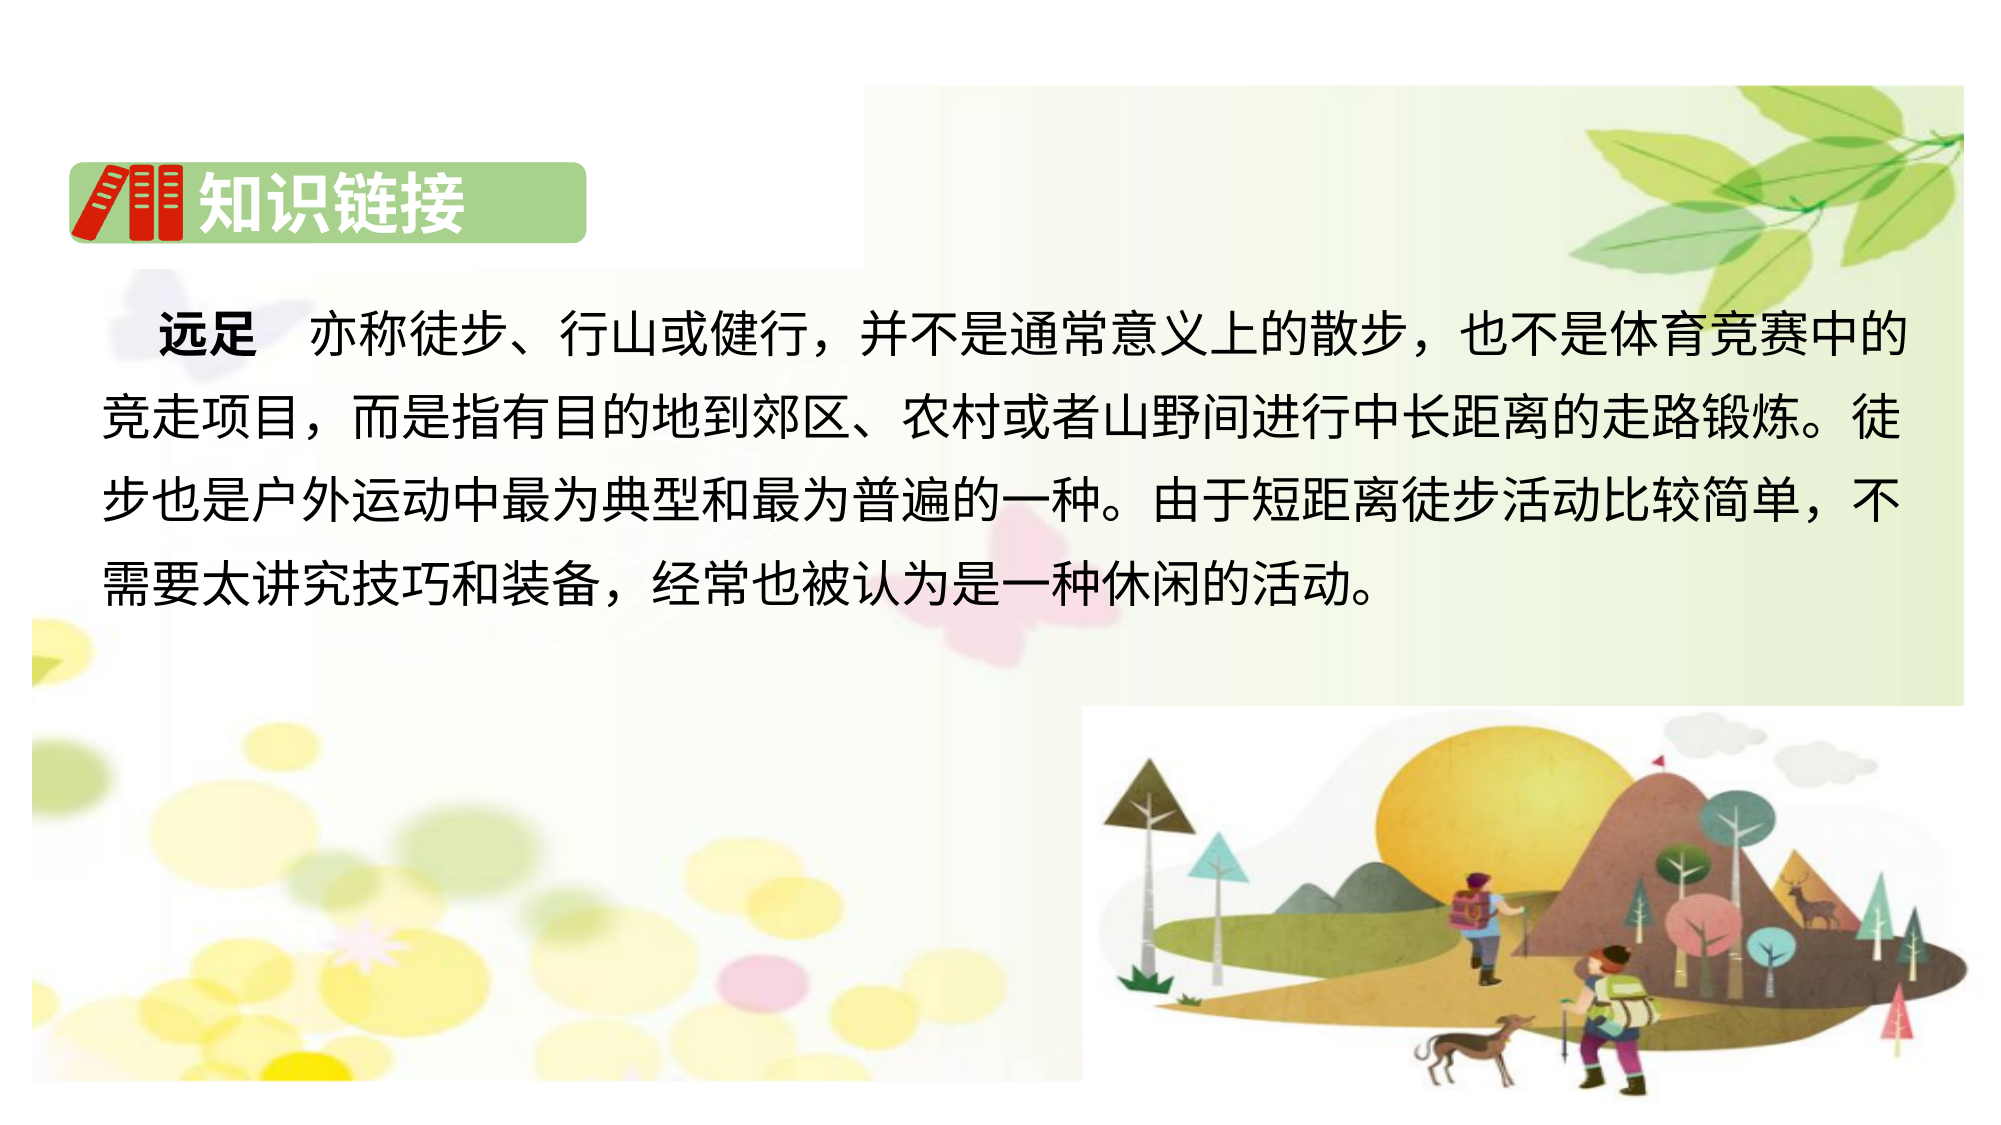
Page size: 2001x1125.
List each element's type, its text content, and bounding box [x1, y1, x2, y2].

picture [32, 84, 1992, 1104]
picture [69, 159, 185, 246]
text_box 知识链接 [184, 154, 593, 250]
